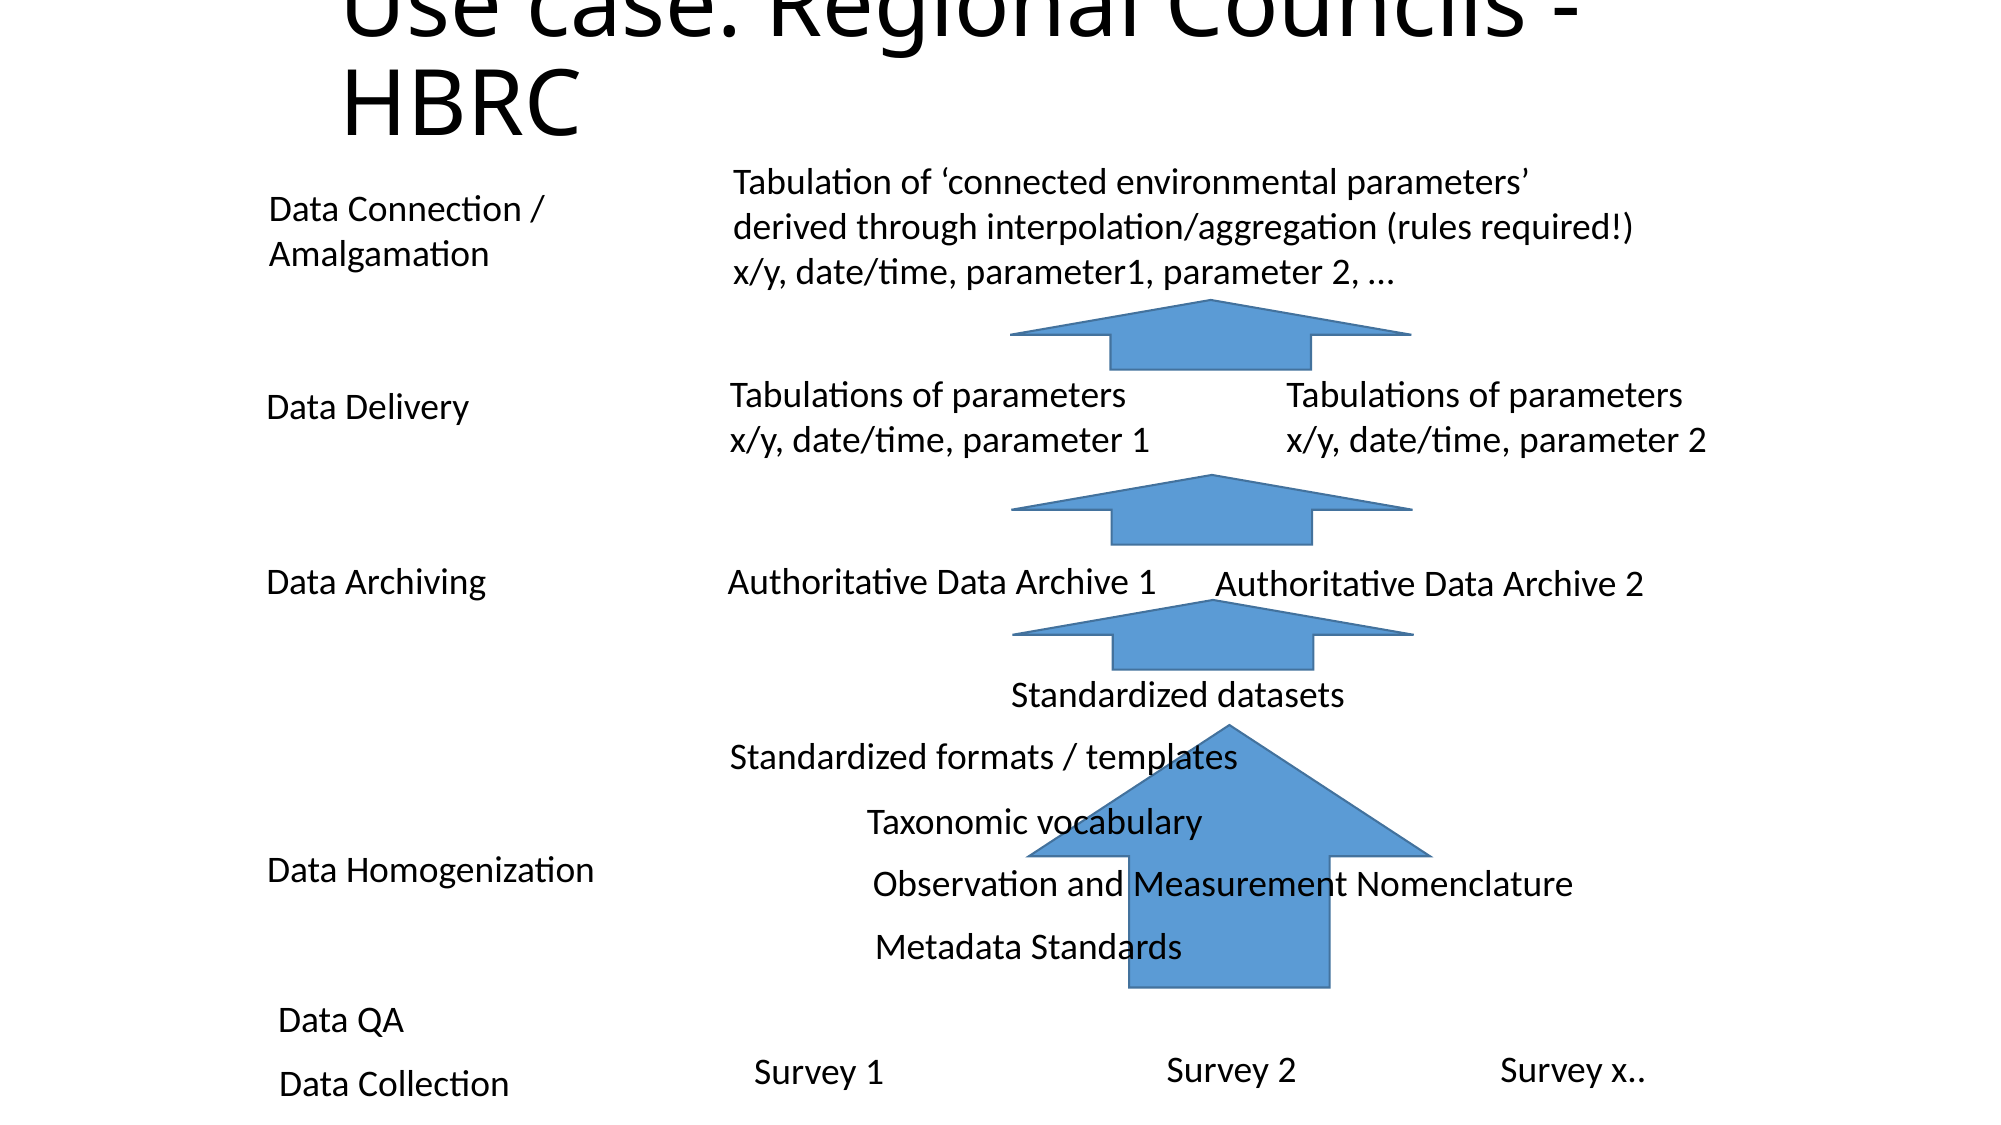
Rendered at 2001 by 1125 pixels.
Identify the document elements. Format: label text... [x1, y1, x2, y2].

text_box Data Archiving [251, 549, 502, 610]
text_box Survey 1 [739, 1039, 900, 1100]
text_box Data Delivery [251, 374, 485, 435]
text_box Tabulations of parameters x/y, date/time, parameter 1 [715, 362, 1166, 468]
text_box Authoritative Data Archive 2 [1200, 551, 1660, 612]
text_box [1010, 298, 1412, 371]
text_box Taxonomic vocabulary [852, 789, 1218, 850]
text_box Tabulations of parameters x/y, date/time, parameter 2 [1271, 362, 1723, 468]
text_box Metadata Standards [860, 914, 1198, 975]
text_box Data Homogenization [252, 837, 611, 898]
text_box [1034, 739, 1424, 851]
text_box [1012, 598, 1414, 671]
text_box Standardized formats / templates [715, 724, 1254, 785]
text_box [1011, 473, 1413, 546]
text_box Authoritative Data Archive 1 [713, 549, 1173, 610]
text_box Survey x.. [1485, 1037, 1662, 1098]
text_box Tabulation of ‘connected environmental parameters’ derived through interpolation/aggregation (rules required!) x/y, date/time, parameter1, parameter 2, … [718, 149, 1651, 300]
title Use case: Regional Councils - HBRC [324, 0, 1675, 150]
text_box Observation and Measurement Nomenclature [858, 851, 1590, 912]
text_box Survey 2 [1151, 1037, 1312, 1098]
text_box Data Collection [264, 1051, 525, 1112]
text_box Data Connection / Amalgamation [254, 176, 561, 282]
text_box Data QA [263, 987, 420, 1048]
text_box Standardized datasets [996, 662, 1361, 723]
text_box [1128, 912, 1331, 989]
